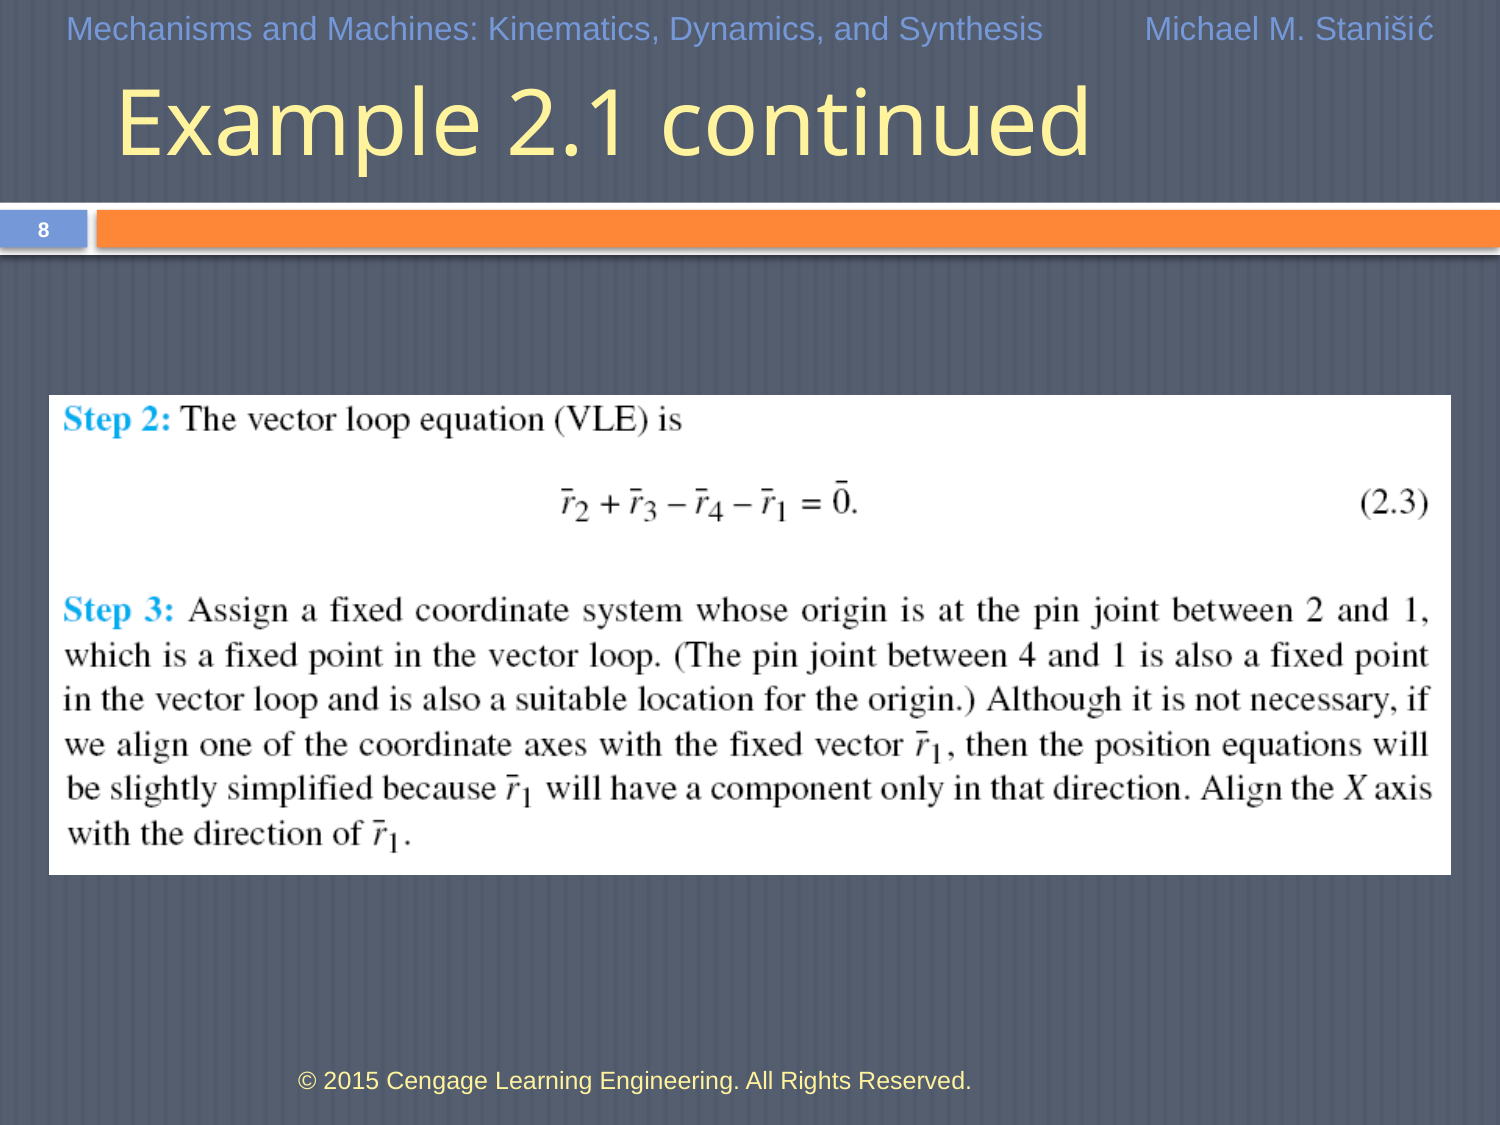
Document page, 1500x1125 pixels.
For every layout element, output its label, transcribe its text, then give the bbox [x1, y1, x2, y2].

title Example 2.1 continued [99, 55, 1438, 201]
footer © 2015 Cengage Learning Engineering. All Rights Reserved. [106, 1050, 996, 1110]
slide_number 8 [0, 208, 88, 249]
picture [48, 394, 1452, 876]
text_box Mechanisms and Machines: Kinematics, Dynamics, and Synthesis Michael M. Stanišić [0, 0, 1500, 55]
